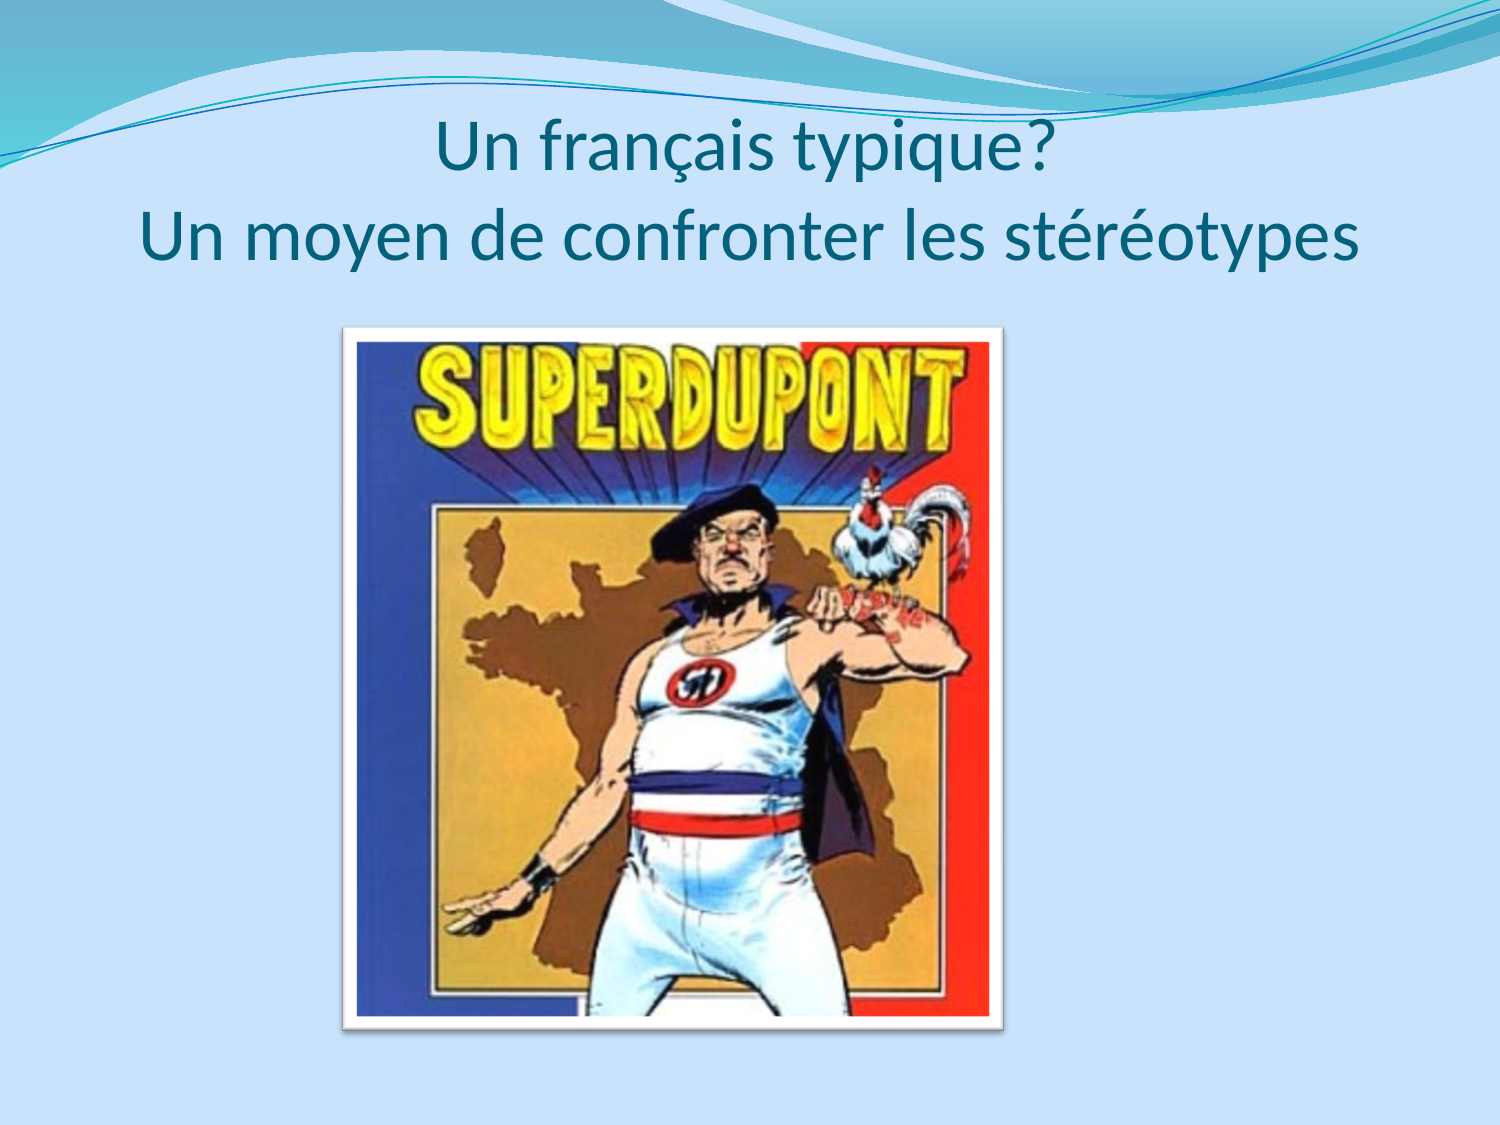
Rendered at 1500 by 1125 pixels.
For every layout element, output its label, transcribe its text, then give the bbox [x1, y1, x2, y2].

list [337, 324, 1012, 1040]
title Un français typique? Un moyen de confronter les stéréotypes [74, 115, 1426, 276]
